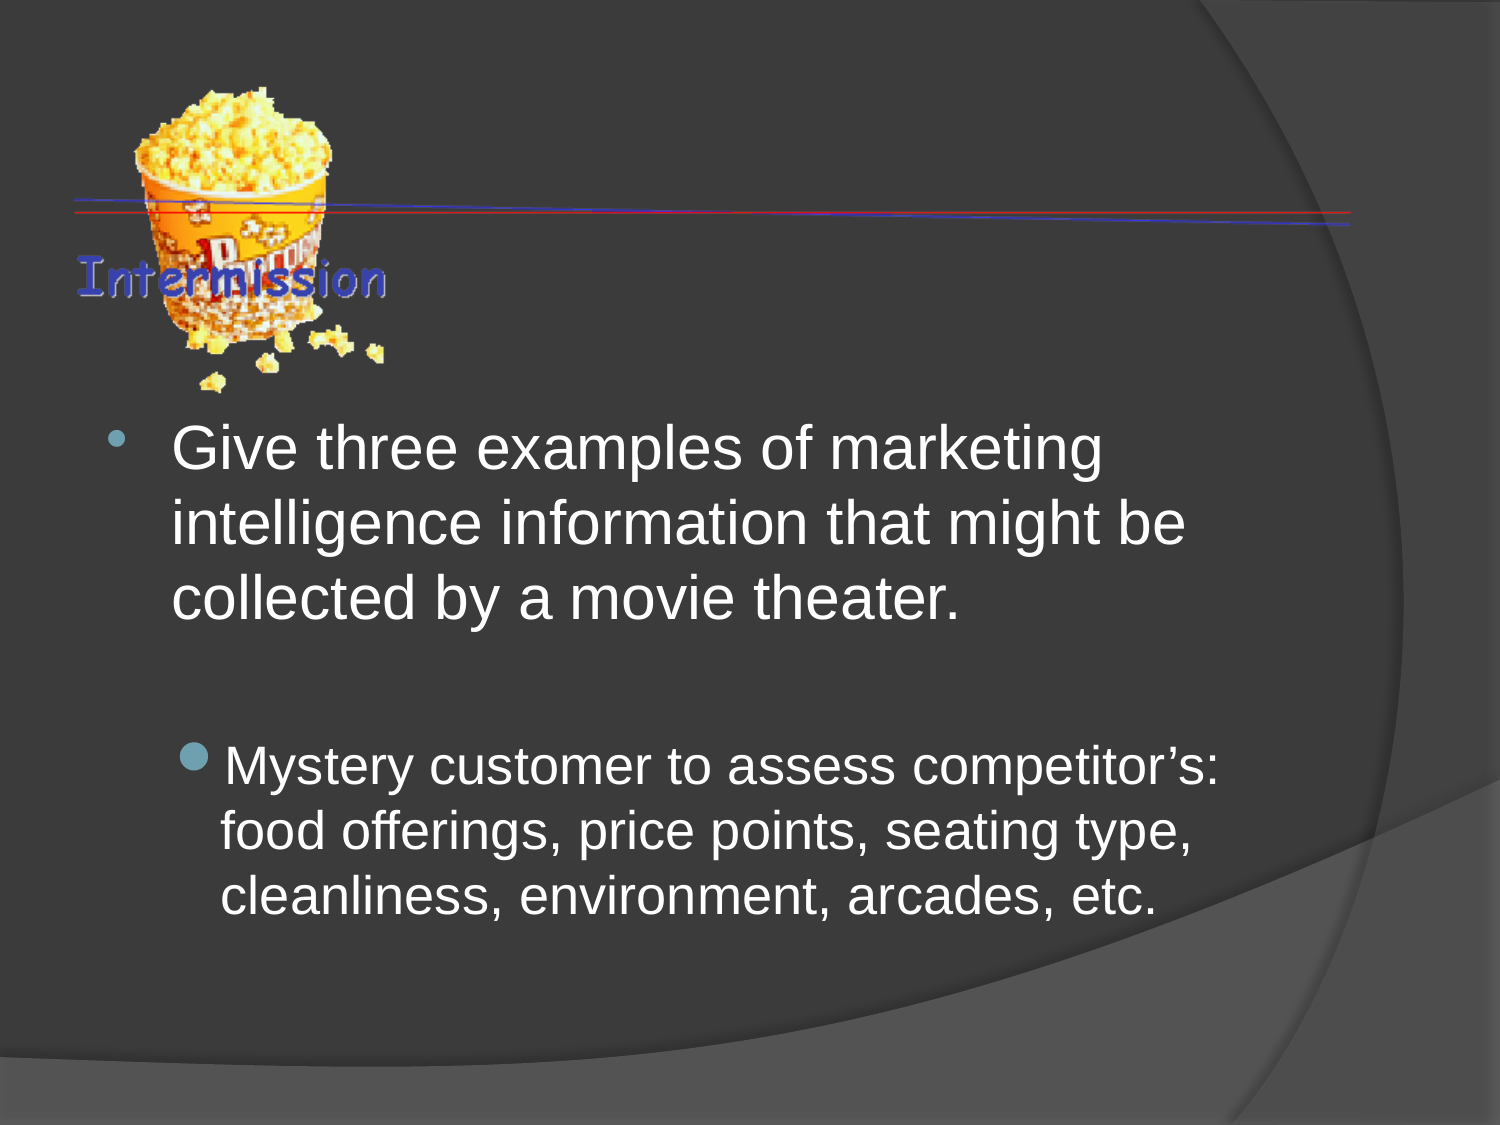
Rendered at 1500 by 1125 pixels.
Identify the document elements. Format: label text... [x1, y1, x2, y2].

list Give three examples of marketing intelligence information that might be collected by a movie theater. Mystery customer to assess competitor’s: food offerings, price points, seating type, cleanliness, environment, arcades, etc. [87, 399, 1400, 975]
picture [62, 74, 1352, 451]
